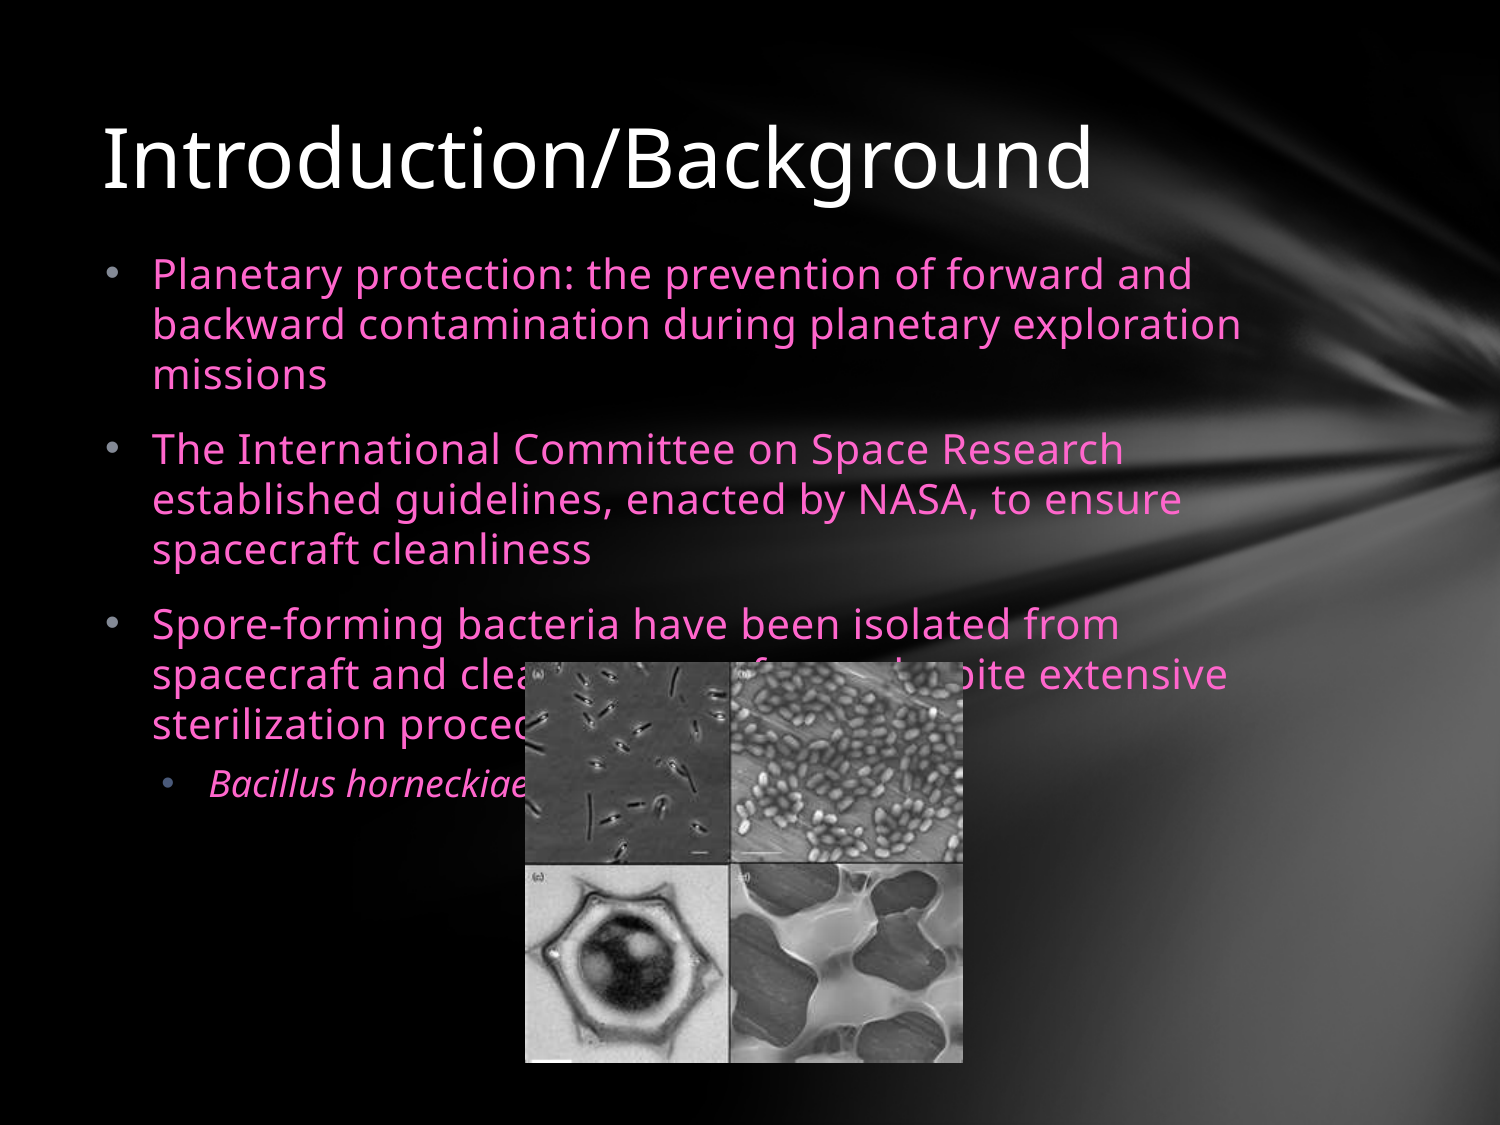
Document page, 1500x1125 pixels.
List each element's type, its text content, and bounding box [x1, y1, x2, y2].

title Introduction/Background [87, 37, 1348, 213]
list Planetary protection: the prevention of forward and backward contamination during planetary exploration missions The International Committee on Space Research established guidelines, enacted by NASA, to ensure spacecraft cleanliness Spore-forming bacteria have been isolated from spacecraft and cleanroom surfaces, despite extensive sterilization procedures Bacillus horneckiae [90, 239, 1350, 1015]
picture [524, 662, 963, 1063]
